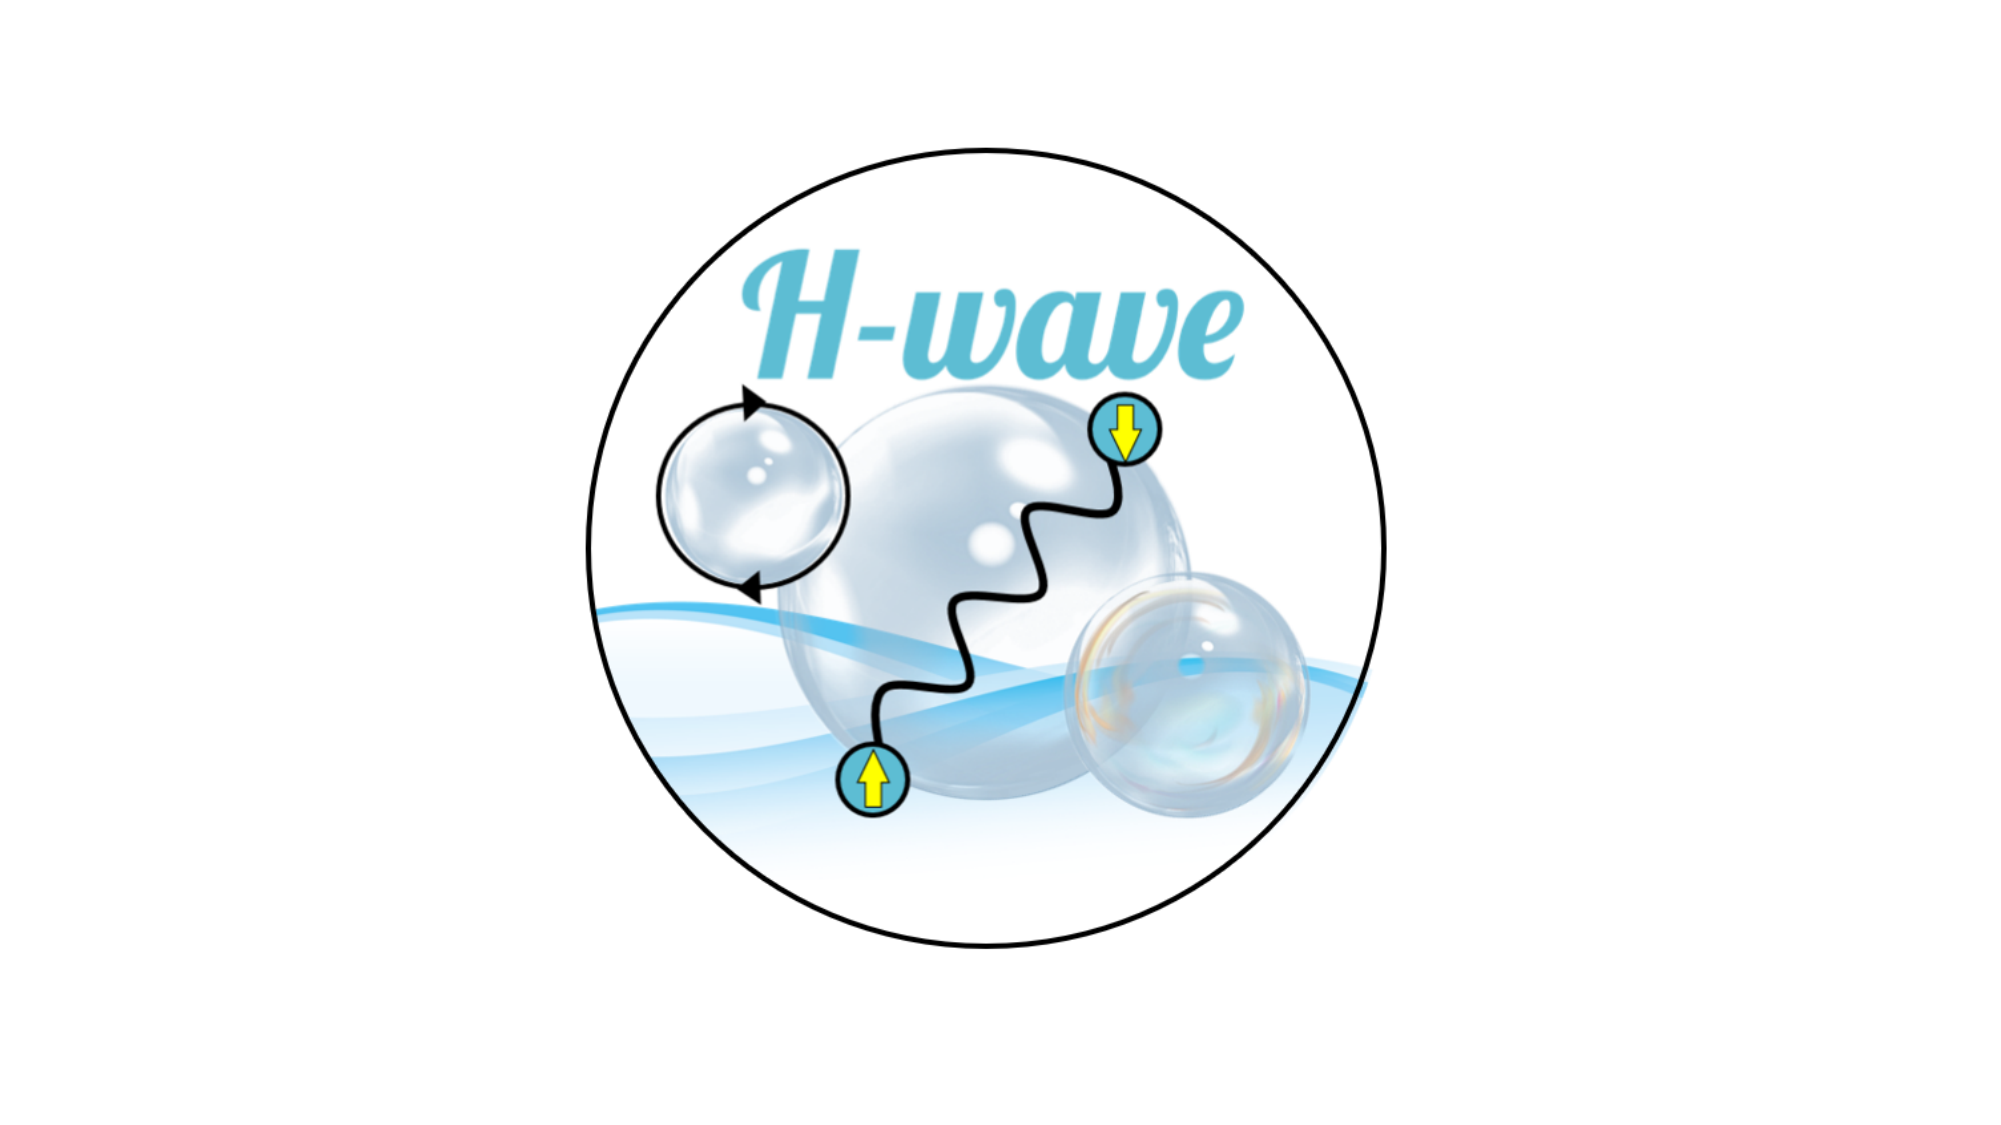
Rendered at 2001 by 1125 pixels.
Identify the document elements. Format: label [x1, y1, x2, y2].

picture [534, 124, 1424, 973]
